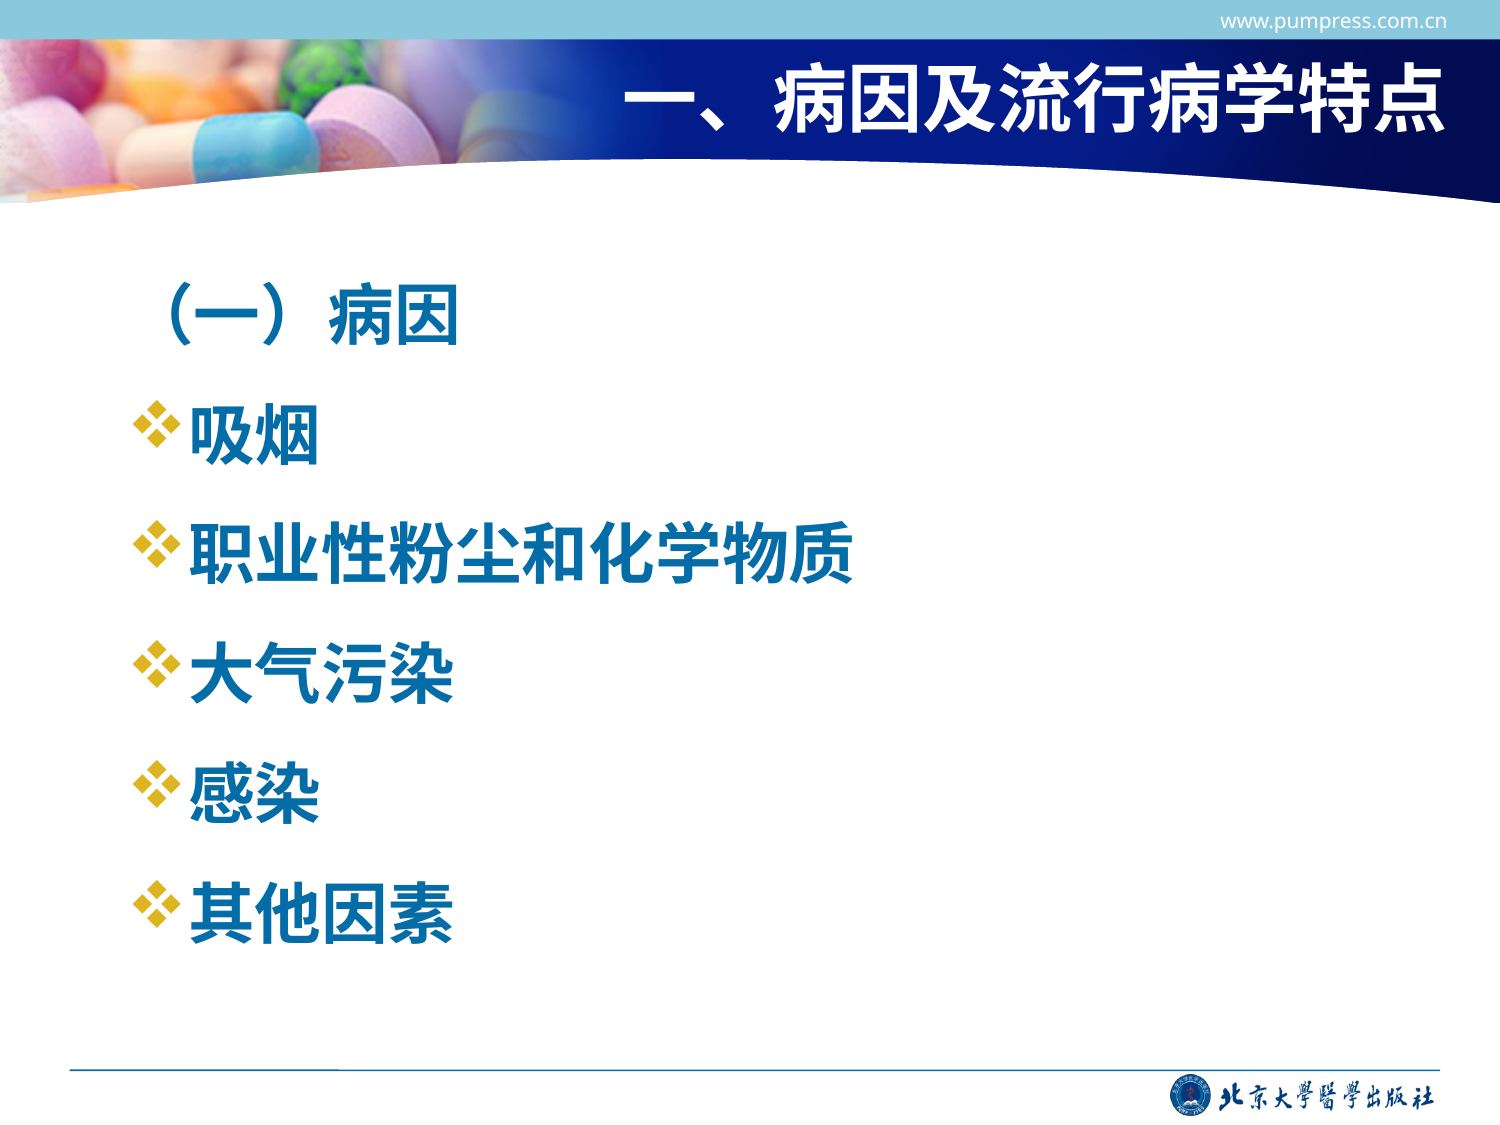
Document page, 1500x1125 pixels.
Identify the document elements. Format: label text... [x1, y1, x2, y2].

picture [0, 40, 1500, 203]
title 一、病因及流行病学特点 [137, 49, 1463, 143]
picture [1170, 1074, 1436, 1118]
slide_number www.pumpress.com.cn [1024, 0, 1463, 38]
list （一）病因 吸烟 职业性粉尘和化学物质 大气污染 感染 其他因素 [111, 224, 1463, 1026]
